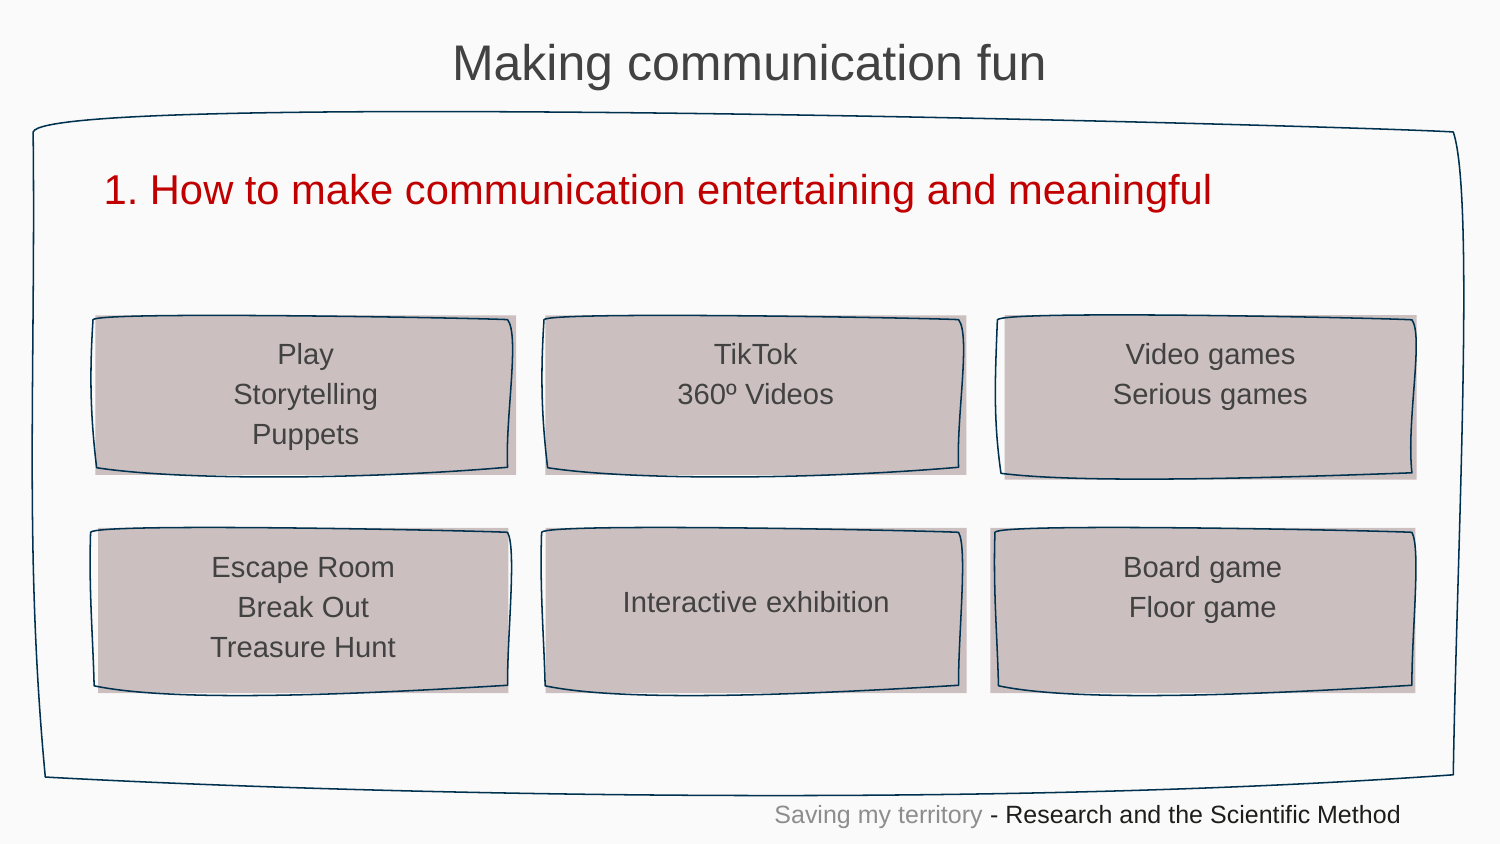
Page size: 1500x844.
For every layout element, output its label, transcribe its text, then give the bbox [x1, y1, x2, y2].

text_box Making communication fun [0, 20, 1499, 106]
text_box Saving my territory - Research and the Scientific Method [88, 790, 1417, 844]
text_box [32, 111, 1464, 790]
text_box 1. How to make communication entertaining and meaningful [88, 147, 1417, 234]
